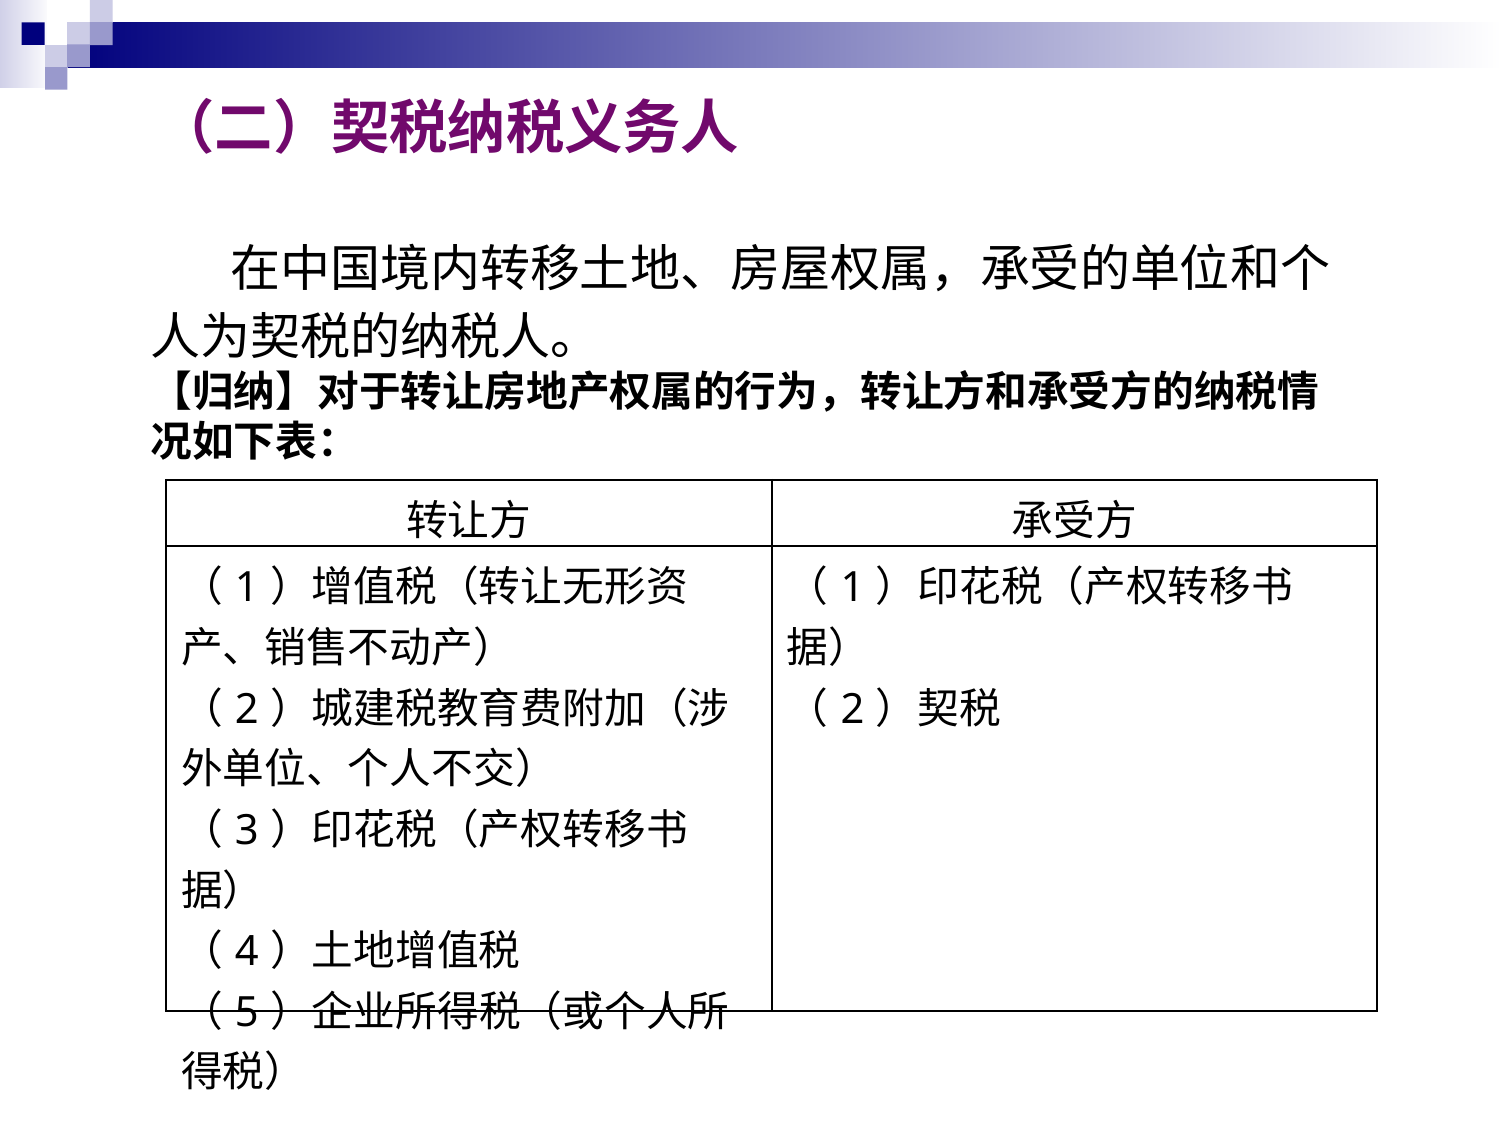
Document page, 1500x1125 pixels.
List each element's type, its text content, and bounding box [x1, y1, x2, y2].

table_header 转让方 [167, 481, 771, 545]
text_box （二）契税纳税义务人 [141, 82, 755, 168]
table_cell （1）印花税（产权转移书据） （2）契税 [773, 547, 1376, 1010]
table_cell （1）增值税（转让无形资产、销售不动产） （2）城建税教育费附加（涉外单位、个人不交） （3）印花税（产权转移书据） （4）土地增值税 （5）企业所得税（或个人所得税） [167, 547, 771, 1010]
table_header 承受方 [773, 481, 1376, 545]
text_box 在中国境内转移土地、房屋权属，承受的单位和个人为契税的纳税人。 【归纳】对于转让房地产权属的行为，转让方和承受方的纳税情况如下表： [135, 219, 1365, 753]
